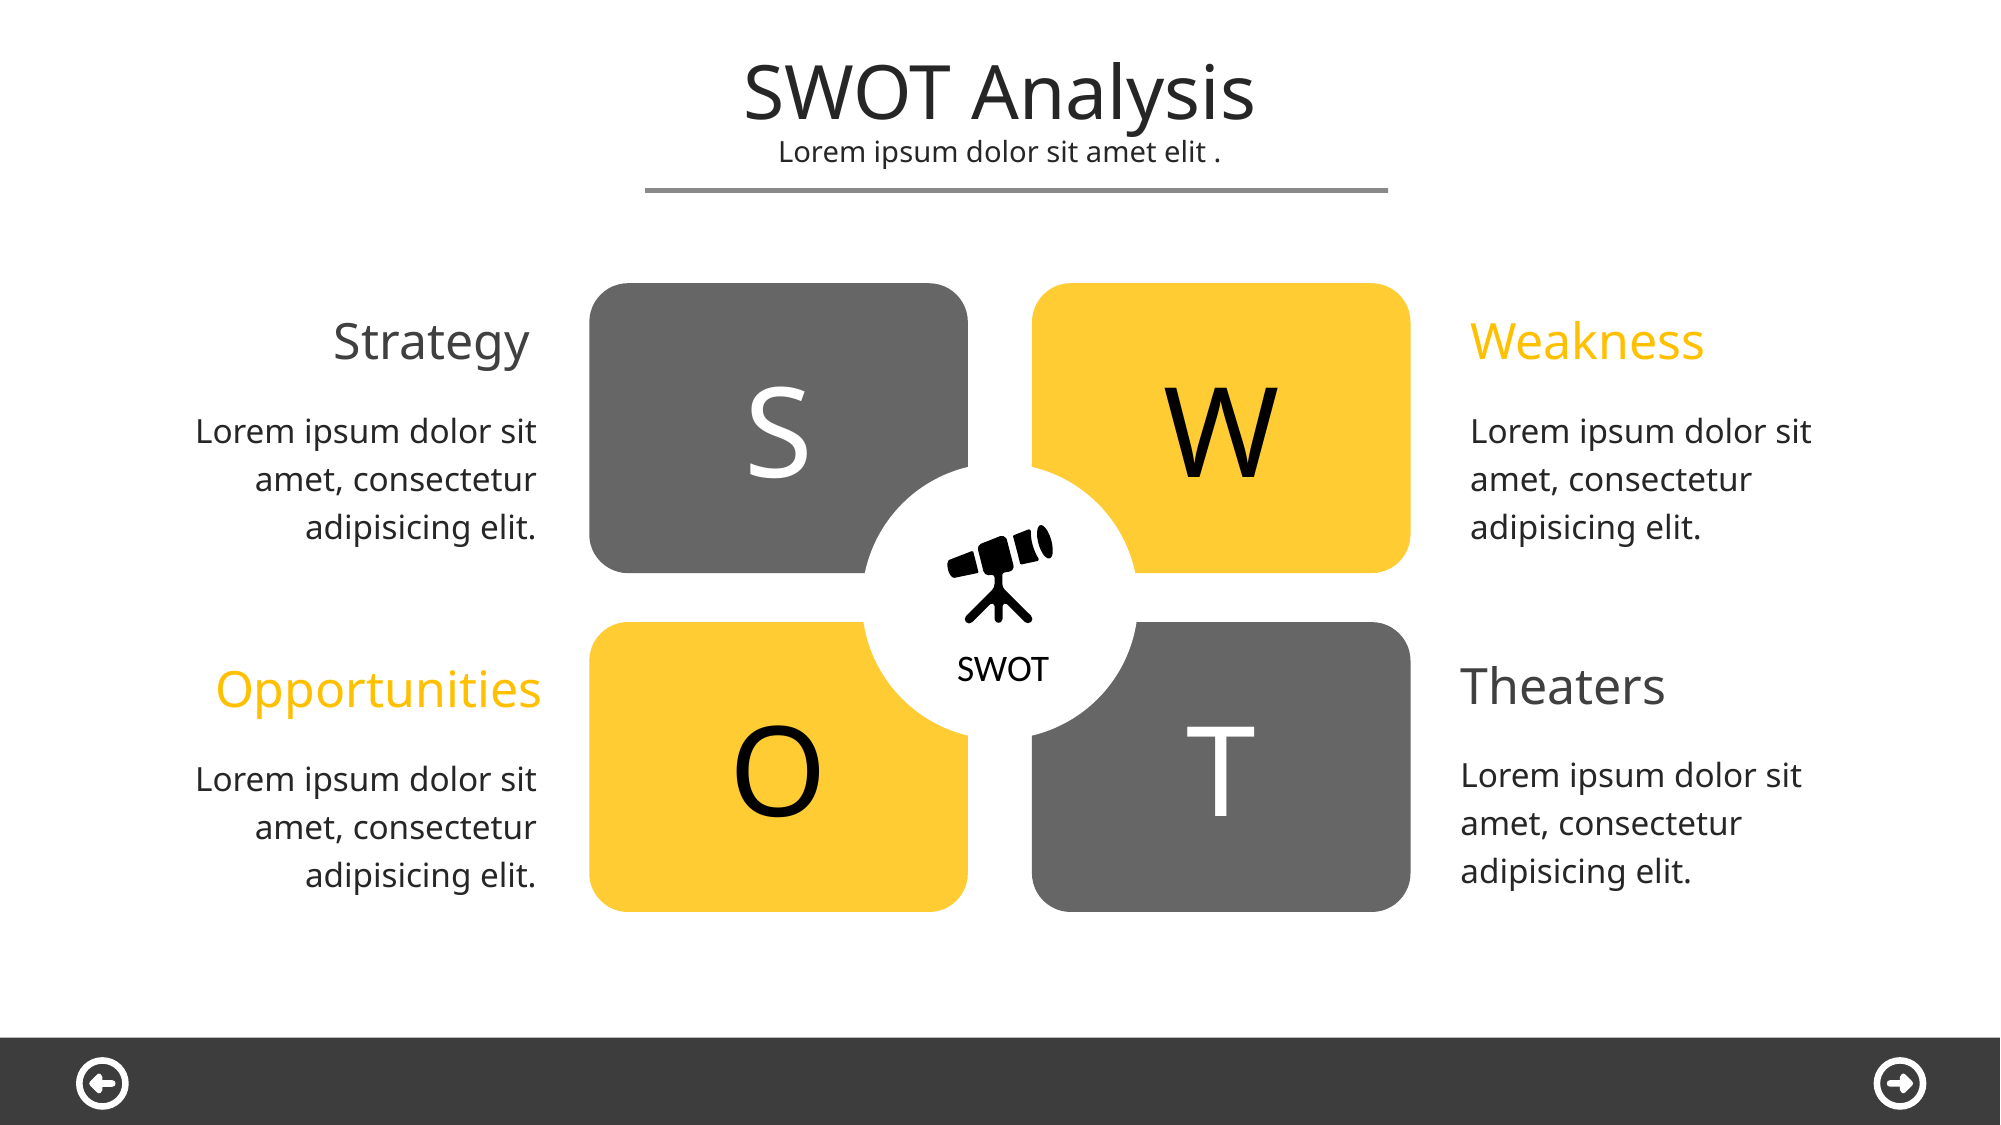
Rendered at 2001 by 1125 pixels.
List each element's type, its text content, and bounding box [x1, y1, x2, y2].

text_box W [1099, 344, 1343, 510]
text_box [160, 302, 558, 552]
text_box [860, 462, 1140, 741]
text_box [1455, 302, 1848, 555]
text_box T [1099, 683, 1343, 849]
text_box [160, 650, 558, 900]
text_box [588, 282, 969, 575]
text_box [1445, 647, 1838, 900]
text_box [588, 620, 969, 914]
text_box [1030, 621, 1412, 914]
text_box SWOT [942, 636, 1064, 697]
text_box [1873, 1057, 1927, 1110]
text_box Lorem ipsum dolor sit amet elit . [719, 125, 1281, 176]
text_box O [657, 683, 900, 849]
text_box [0, 1037, 2000, 1125]
text_box [1030, 282, 1412, 575]
text_box SWOT Analysis [557, 37, 1443, 143]
text_box S [657, 344, 900, 510]
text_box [946, 524, 1054, 624]
text_box [76, 1057, 129, 1110]
